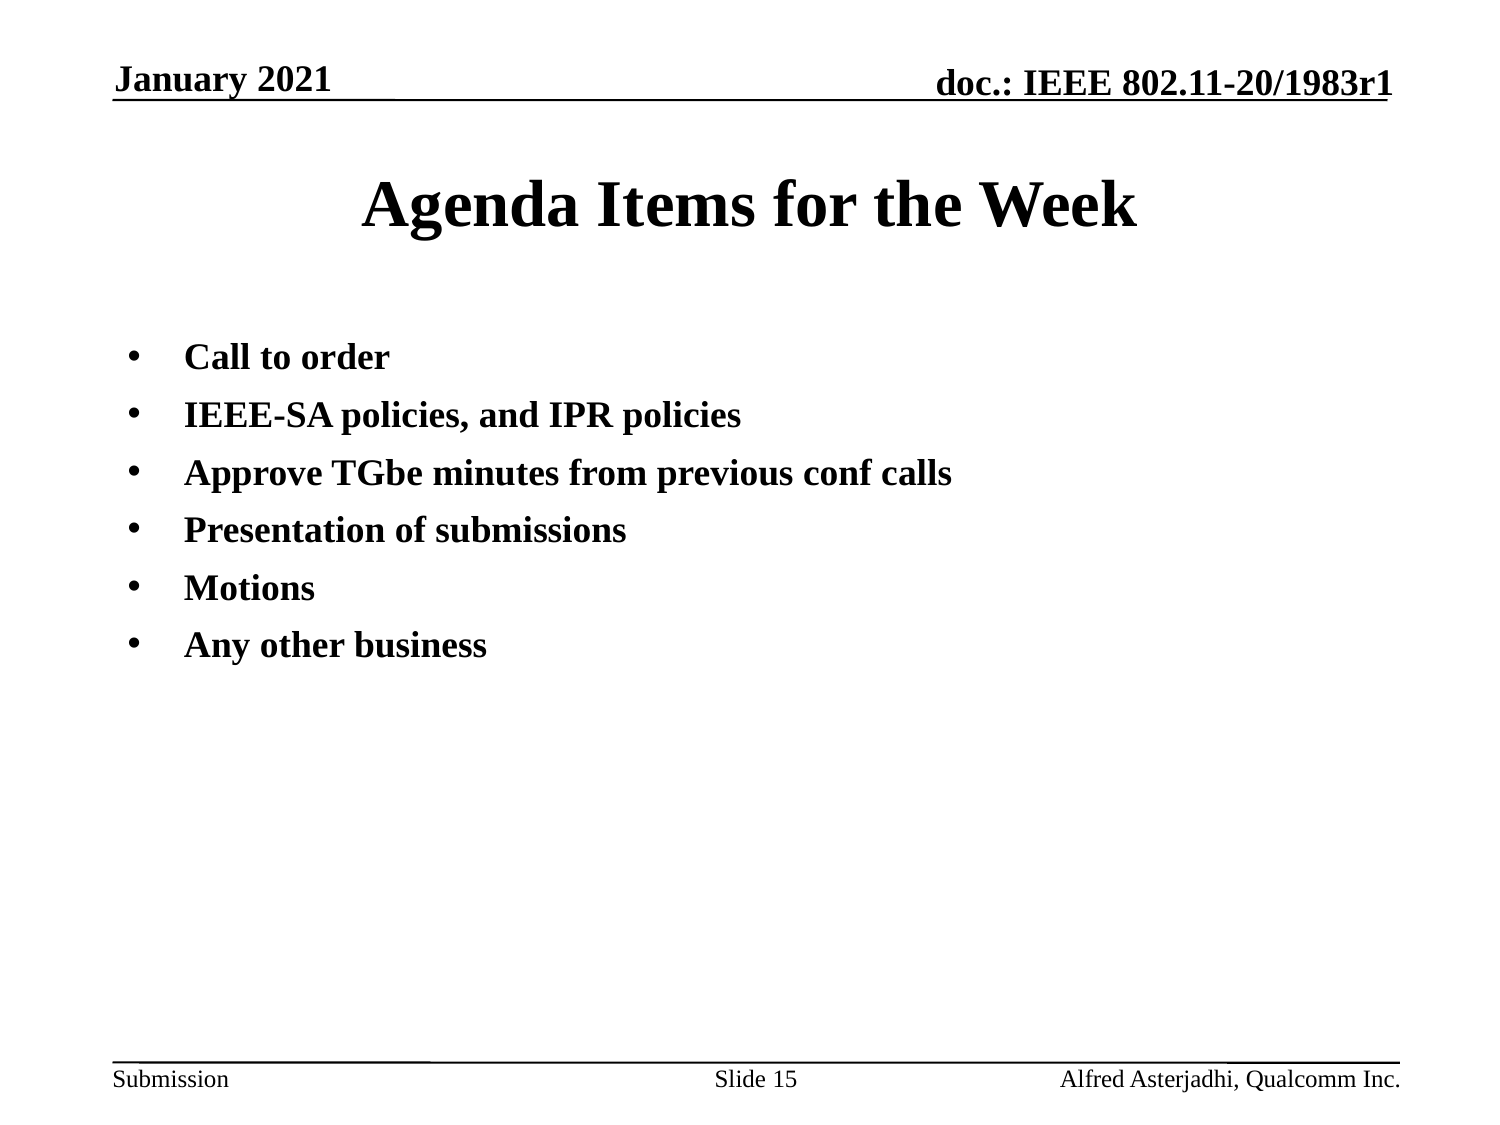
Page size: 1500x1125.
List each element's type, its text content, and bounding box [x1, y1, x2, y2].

title Agenda Items for the Week [112, 112, 1388, 288]
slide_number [114, 54, 493, 100]
list Call to order IEEE-SA policies, and IPR policies Approve TGbe minutes from previous conf calls Presentation of submissions Motions Any other business [112, 324, 1388, 1000]
footer Alfred Asterjadhi, Qualcomm Inc. [878, 1061, 1402, 1093]
slide_number Slide 15 [712, 1061, 800, 1123]
